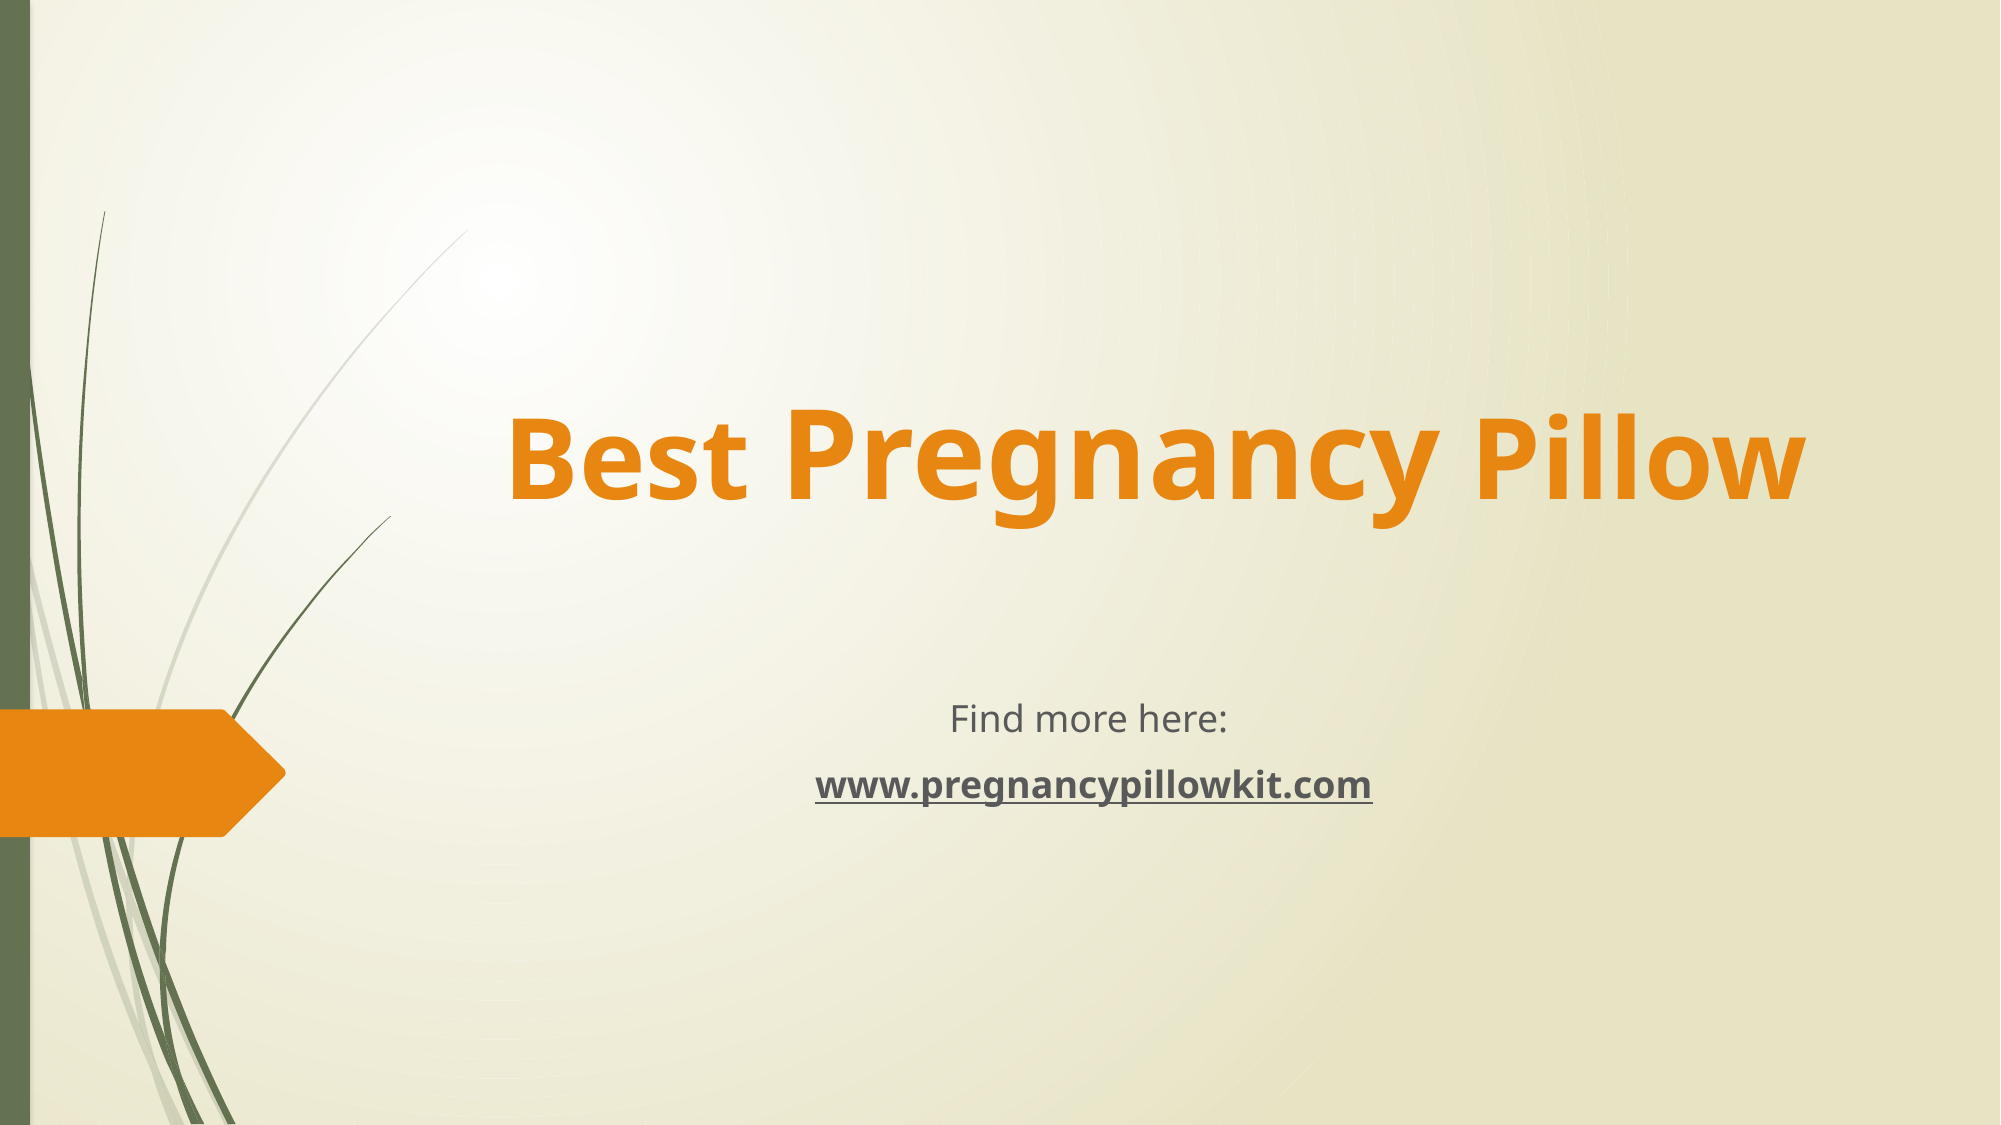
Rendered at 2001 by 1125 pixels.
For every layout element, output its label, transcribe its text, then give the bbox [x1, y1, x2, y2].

title Best Pregnancy Pillow [424, 160, 1888, 532]
subtitle Find more here: www.pregnancypillowkit.com [362, 687, 1826, 873]
